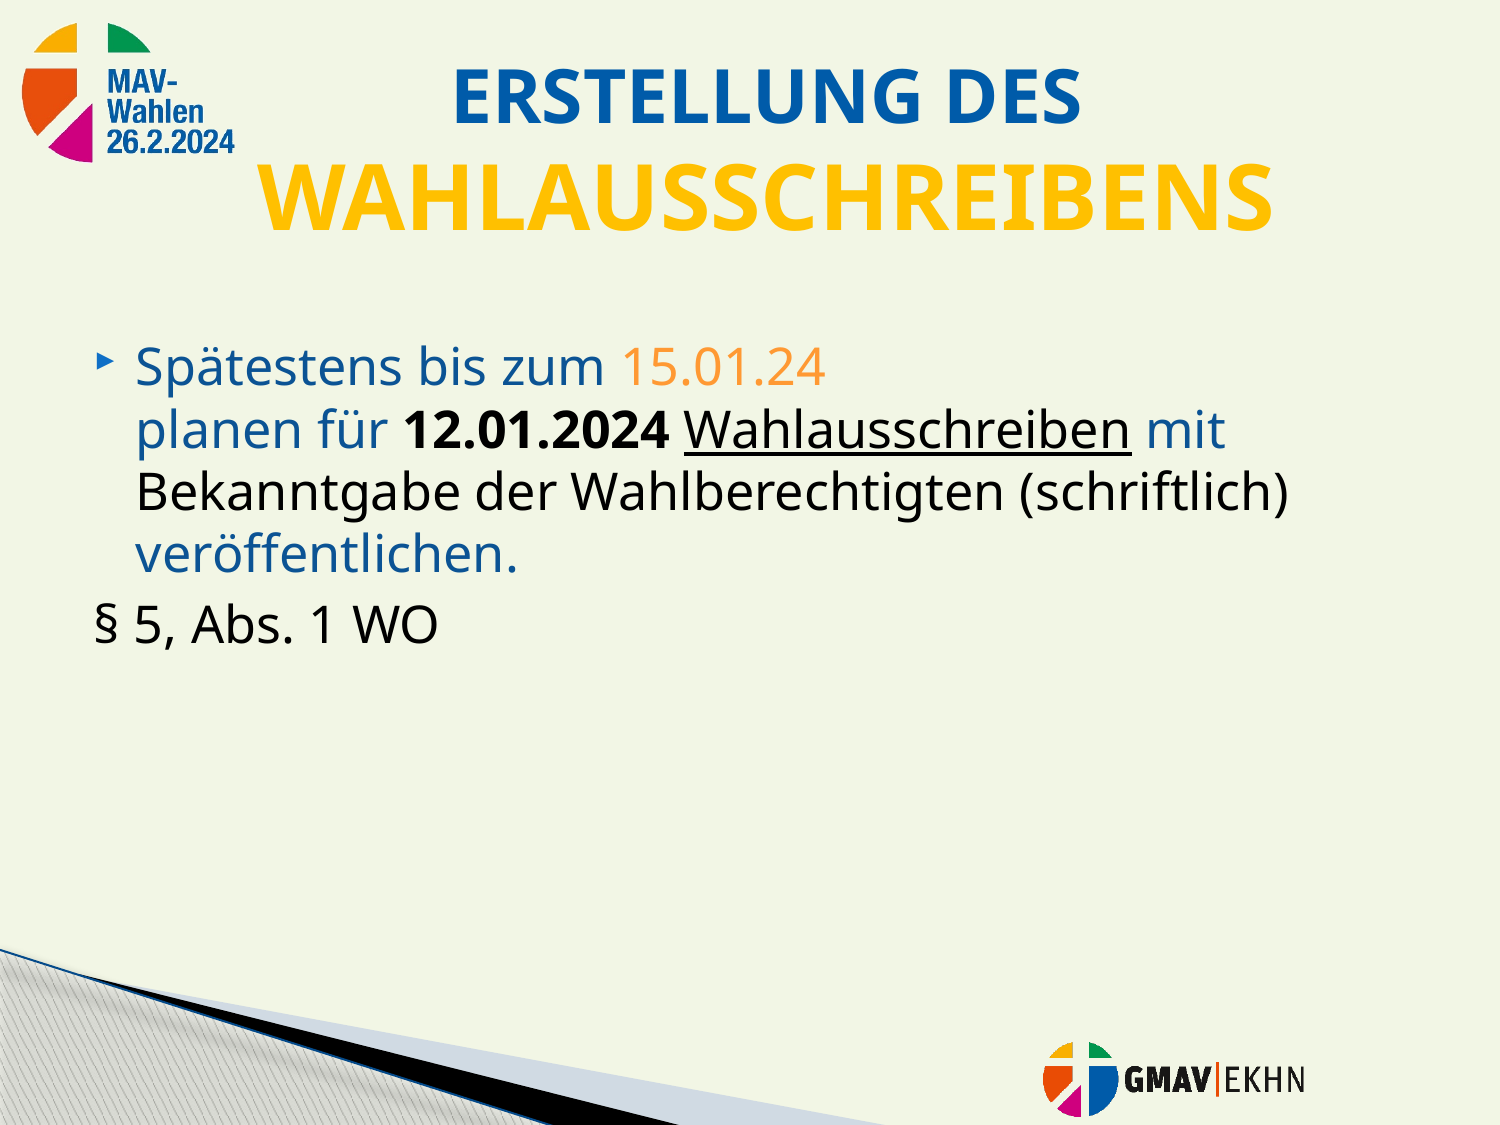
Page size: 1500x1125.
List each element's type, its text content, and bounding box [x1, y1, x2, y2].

picture [5, 6, 255, 174]
list Spätestens bis zum 15.01.24 planen für 12.01.2024 Wahlausschreiben mit Bekanntgabe der Wahlberechtigten (schriftlich) veröffentlichen. § 5, Abs. 1 WO [61, 326, 1411, 858]
title ERSTELLUNG DES WAHLAUSSCHREIBENS [86, 54, 1447, 243]
picture [1040, 1039, 1306, 1120]
